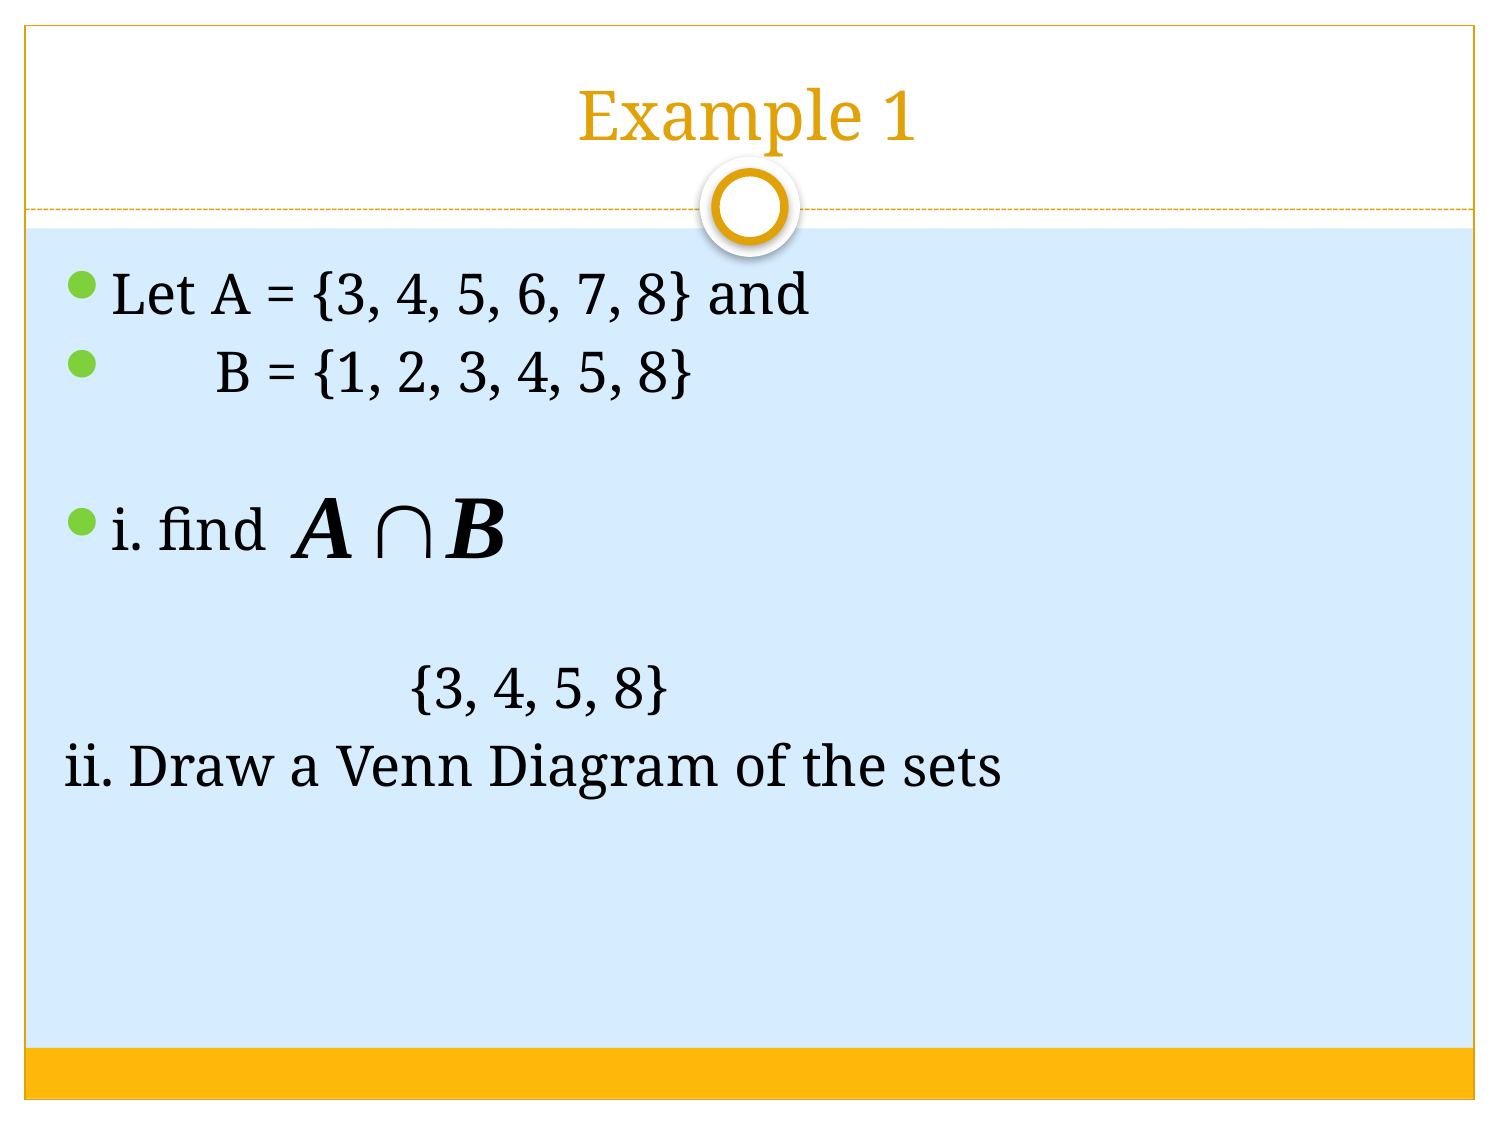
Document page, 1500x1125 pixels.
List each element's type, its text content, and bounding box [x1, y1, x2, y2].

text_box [274, 474, 526, 589]
list Let A = {3, 4, 5, 6, 7, 8} and B = {1, 2, 3, 4, 5, 8} i. find {3, 4, 5, 8} ii. Draw a Venn Diagram of the sets [49, 250, 1445, 1001]
title Example 1 [49, 37, 1450, 162]
